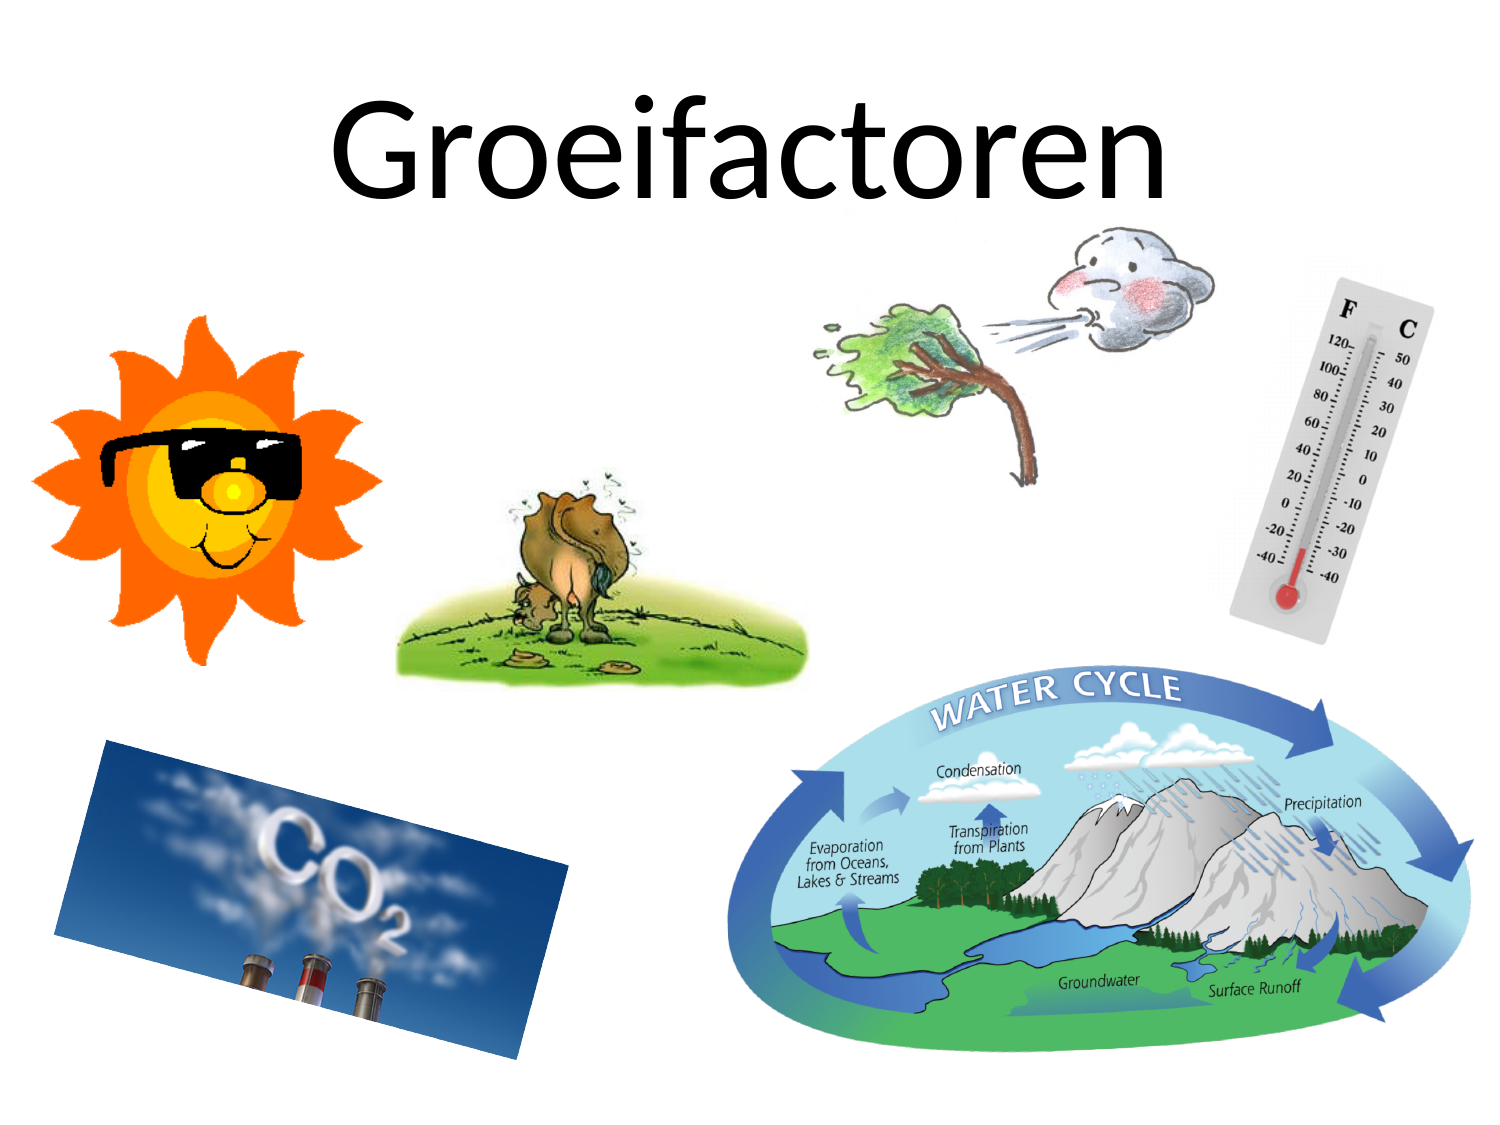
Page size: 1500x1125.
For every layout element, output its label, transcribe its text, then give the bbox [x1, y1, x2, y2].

picture [54, 740, 568, 1059]
title Groeifactoren [75, 45, 1425, 233]
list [29, 314, 385, 666]
picture [395, 197, 1500, 1068]
